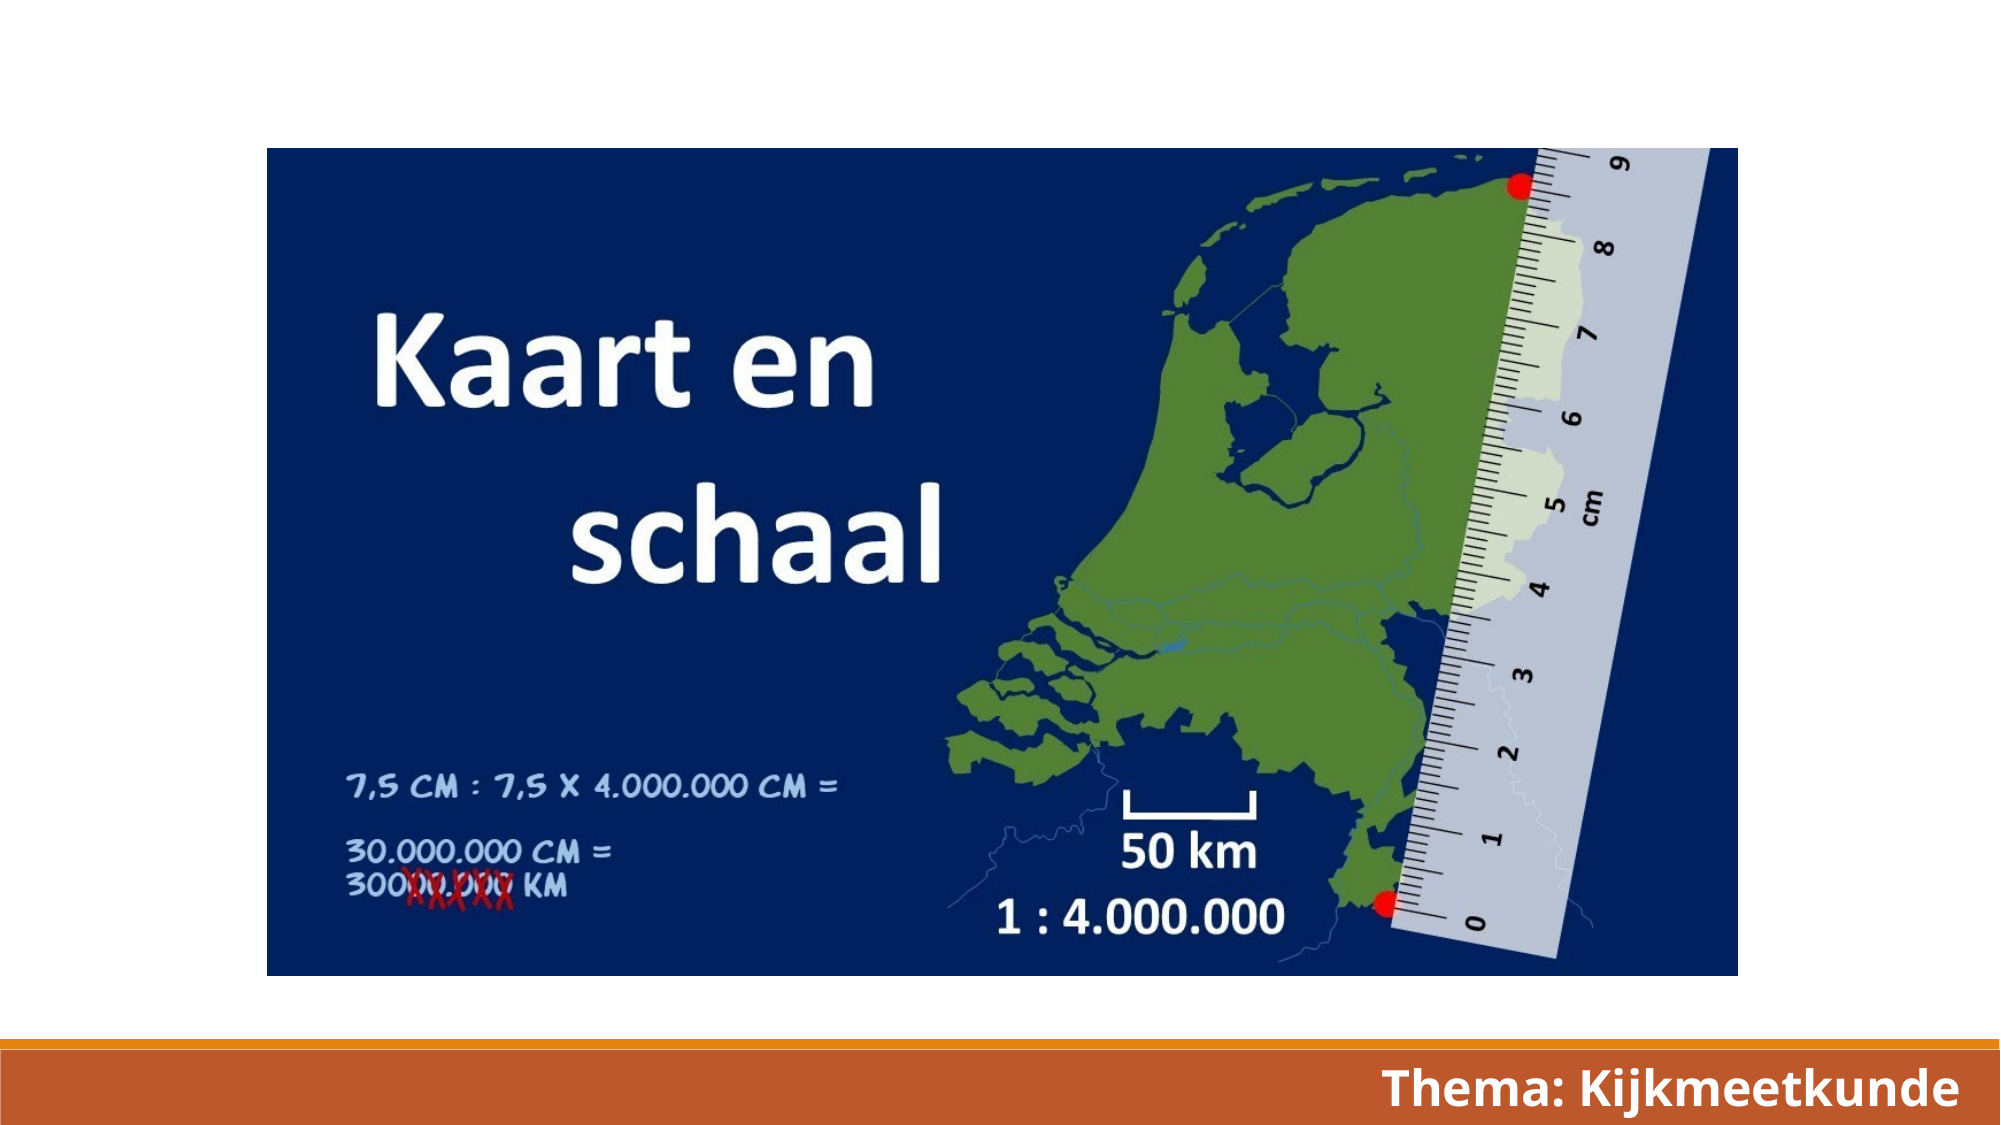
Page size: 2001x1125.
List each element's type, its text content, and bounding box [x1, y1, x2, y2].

picture [267, 148, 1738, 976]
text_box Thema: Kijkmeetkunde [1356, 1049, 1986, 1124]
